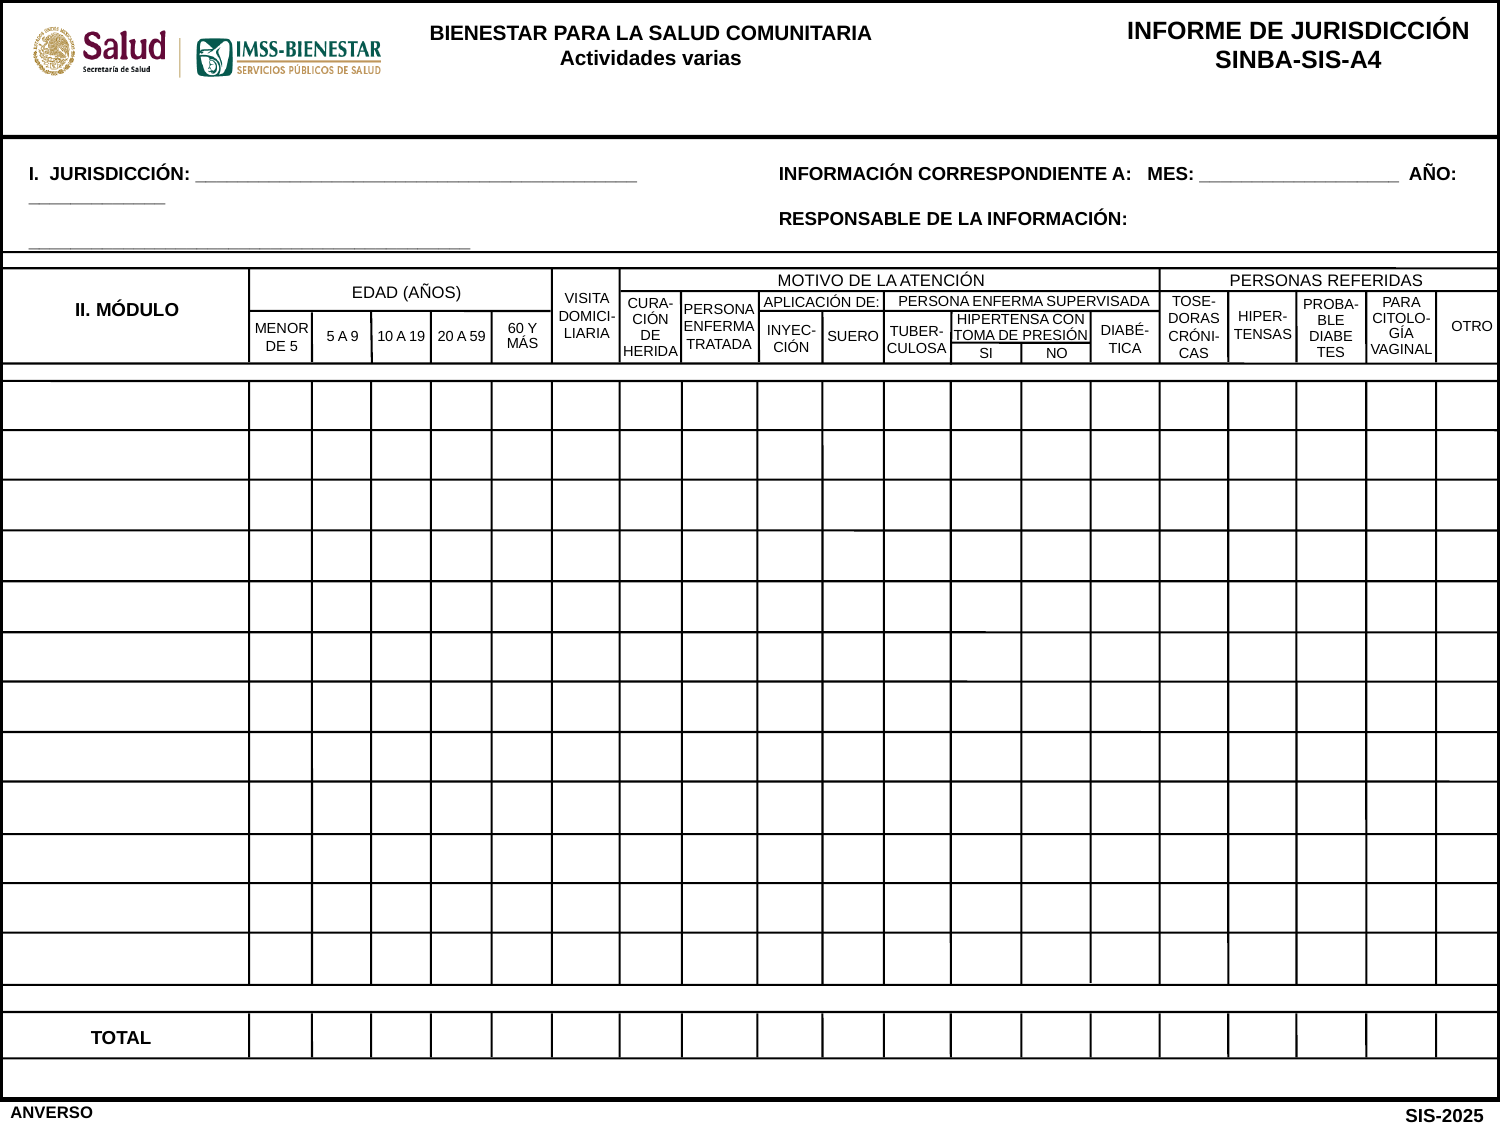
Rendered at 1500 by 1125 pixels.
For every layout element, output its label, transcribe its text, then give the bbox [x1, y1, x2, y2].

text_box PERSONA ENFERMA SUPERVISADA [895, 297, 1153, 310]
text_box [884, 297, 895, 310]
text_box OTRO [1436, 309, 1500, 342]
text_box TOTAL [0, 1018, 243, 1056]
text_box SUERO [812, 319, 894, 352]
text_box DIABÉ- TICA [1160, 313, 1165, 364]
text_box 5 A 9 [324, 321, 362, 352]
text_box EDAD (AÑOS) [268, 274, 545, 309]
text_box I. JURISDICCIÓN: __________________________________________ INFORMACIÓN CORRESPONDIENTE A: MES: ___________________ AÑO: _____________ RESPONSABLE DE LA INFORMACIÓN: __________________________________________ [14, 154, 1500, 259]
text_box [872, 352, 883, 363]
text_box CURA- CIÓN DE HERIDA [608, 289, 693, 367]
text_box TOSE- DORAS CRÓNI- CAS [1160, 297, 1235, 363]
text_box PROBA- BLE DIABE TES [1288, 290, 1374, 368]
text_box II. MÓDULO [5, 290, 248, 328]
text_box MOTIVO DE LA ATENCIÓN [604, 262, 1152, 291]
text_box TUBER- CULOSA [884, 314, 962, 363]
text_box MOTIVO DE LA ATENCIÓN [884, 292, 1152, 297]
picture [33, 26, 381, 78]
text_box 10 A 19 [362, 321, 371, 352]
text_box 60 Y MÁS [492, 313, 554, 360]
text_box ANVERSO [0, 1094, 127, 1125]
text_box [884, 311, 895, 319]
text_box MOTIVO DE LA ATENCIÓN [770, 292, 883, 297]
text_box PERSONAS REFERIDAS [1152, 261, 1500, 297]
text_box [106, 171, 205, 248]
text_box APLICACIÓN DE: [770, 297, 883, 310]
text_box HIPER- TENSAS [1218, 299, 1288, 350]
text_box SI [964, 336, 1009, 370]
text_box PERSONA ENFERMA TRATADA [668, 292, 770, 360]
text_box DIABÉ- TICA [1085, 313, 1159, 364]
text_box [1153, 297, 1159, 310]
text_box MENOR DE 5 [250, 311, 324, 362]
text_box HIPERTENSA CON TOMA DE PRESIÓN [938, 305, 1103, 352]
text_box NO [1031, 336, 1083, 369]
text_box MENOR DE 5 [239, 311, 249, 362]
text_box PARA CITOLO- GÍA VAGINAL [1355, 287, 1448, 366]
text_box APLICACIÓN DE: [823, 311, 883, 319]
text_box VISITA DOMICI- LIARIA [543, 281, 631, 350]
text_box 10 A 19 [431, 321, 441, 352]
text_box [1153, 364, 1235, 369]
text_box 20 A 59 [441, 321, 491, 352]
text_box 10 A 19 [372, 321, 430, 352]
text_box INYEC- CIÓN [752, 312, 831, 363]
